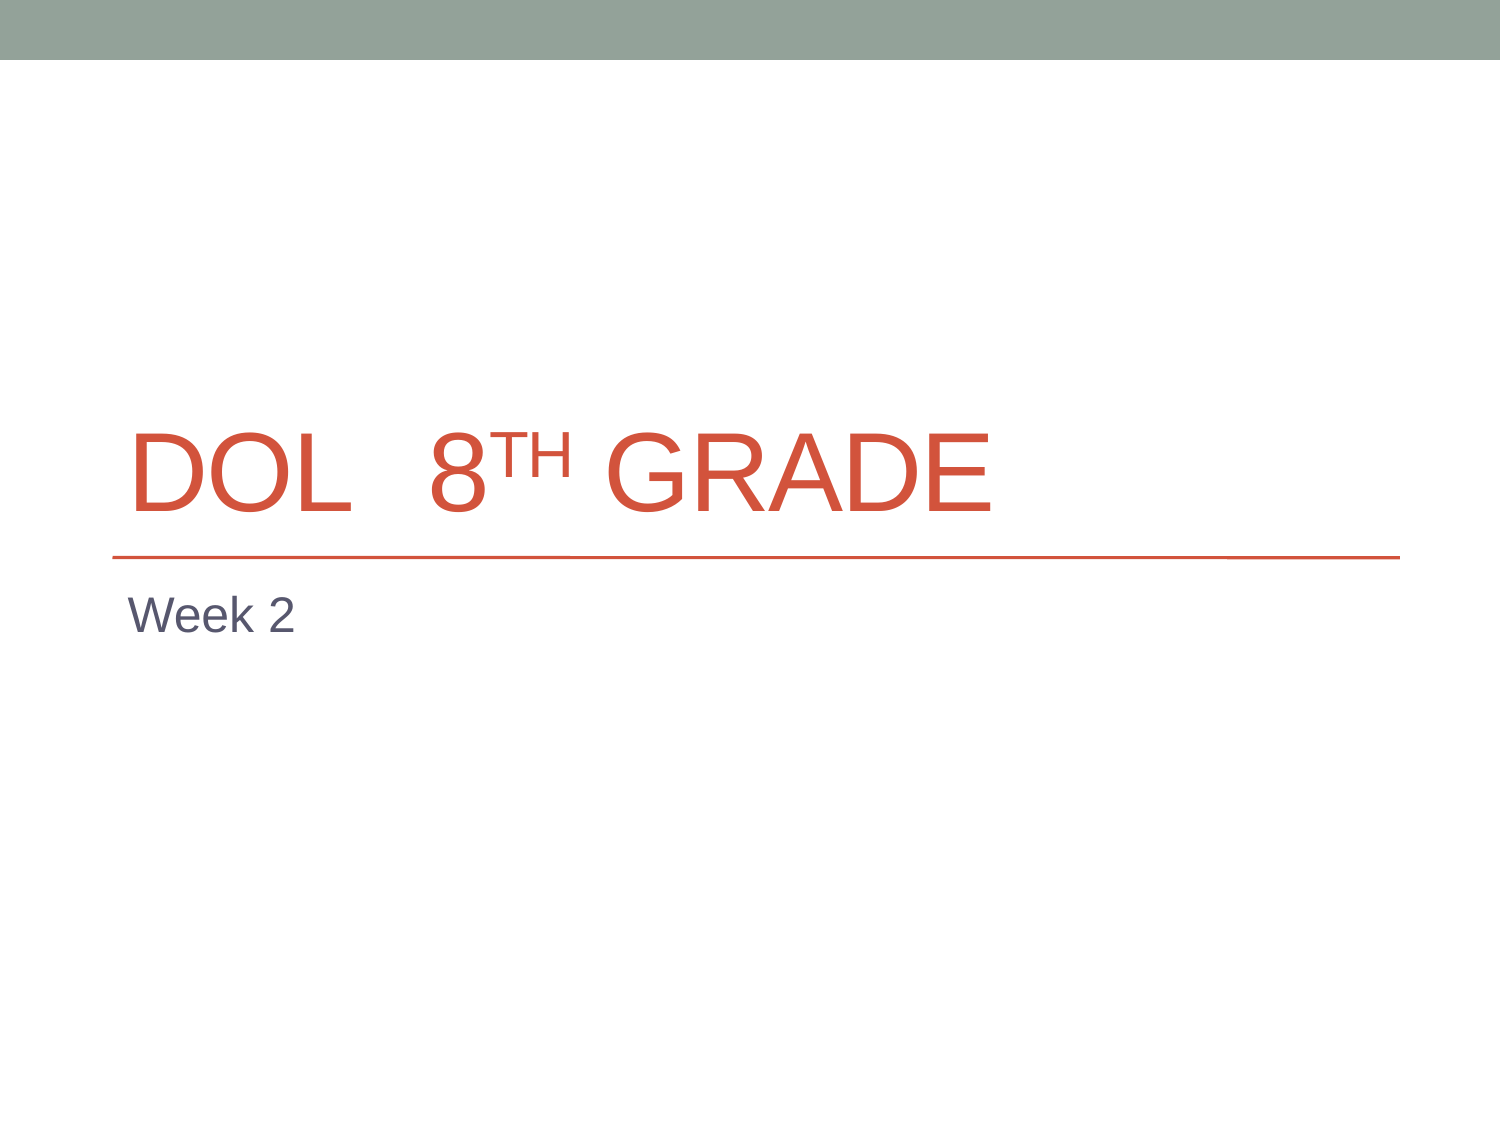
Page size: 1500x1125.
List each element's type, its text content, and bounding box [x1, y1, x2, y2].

subtitle Week 2 [112, 575, 1163, 863]
title Dol 8th grade [112, 224, 1400, 542]
